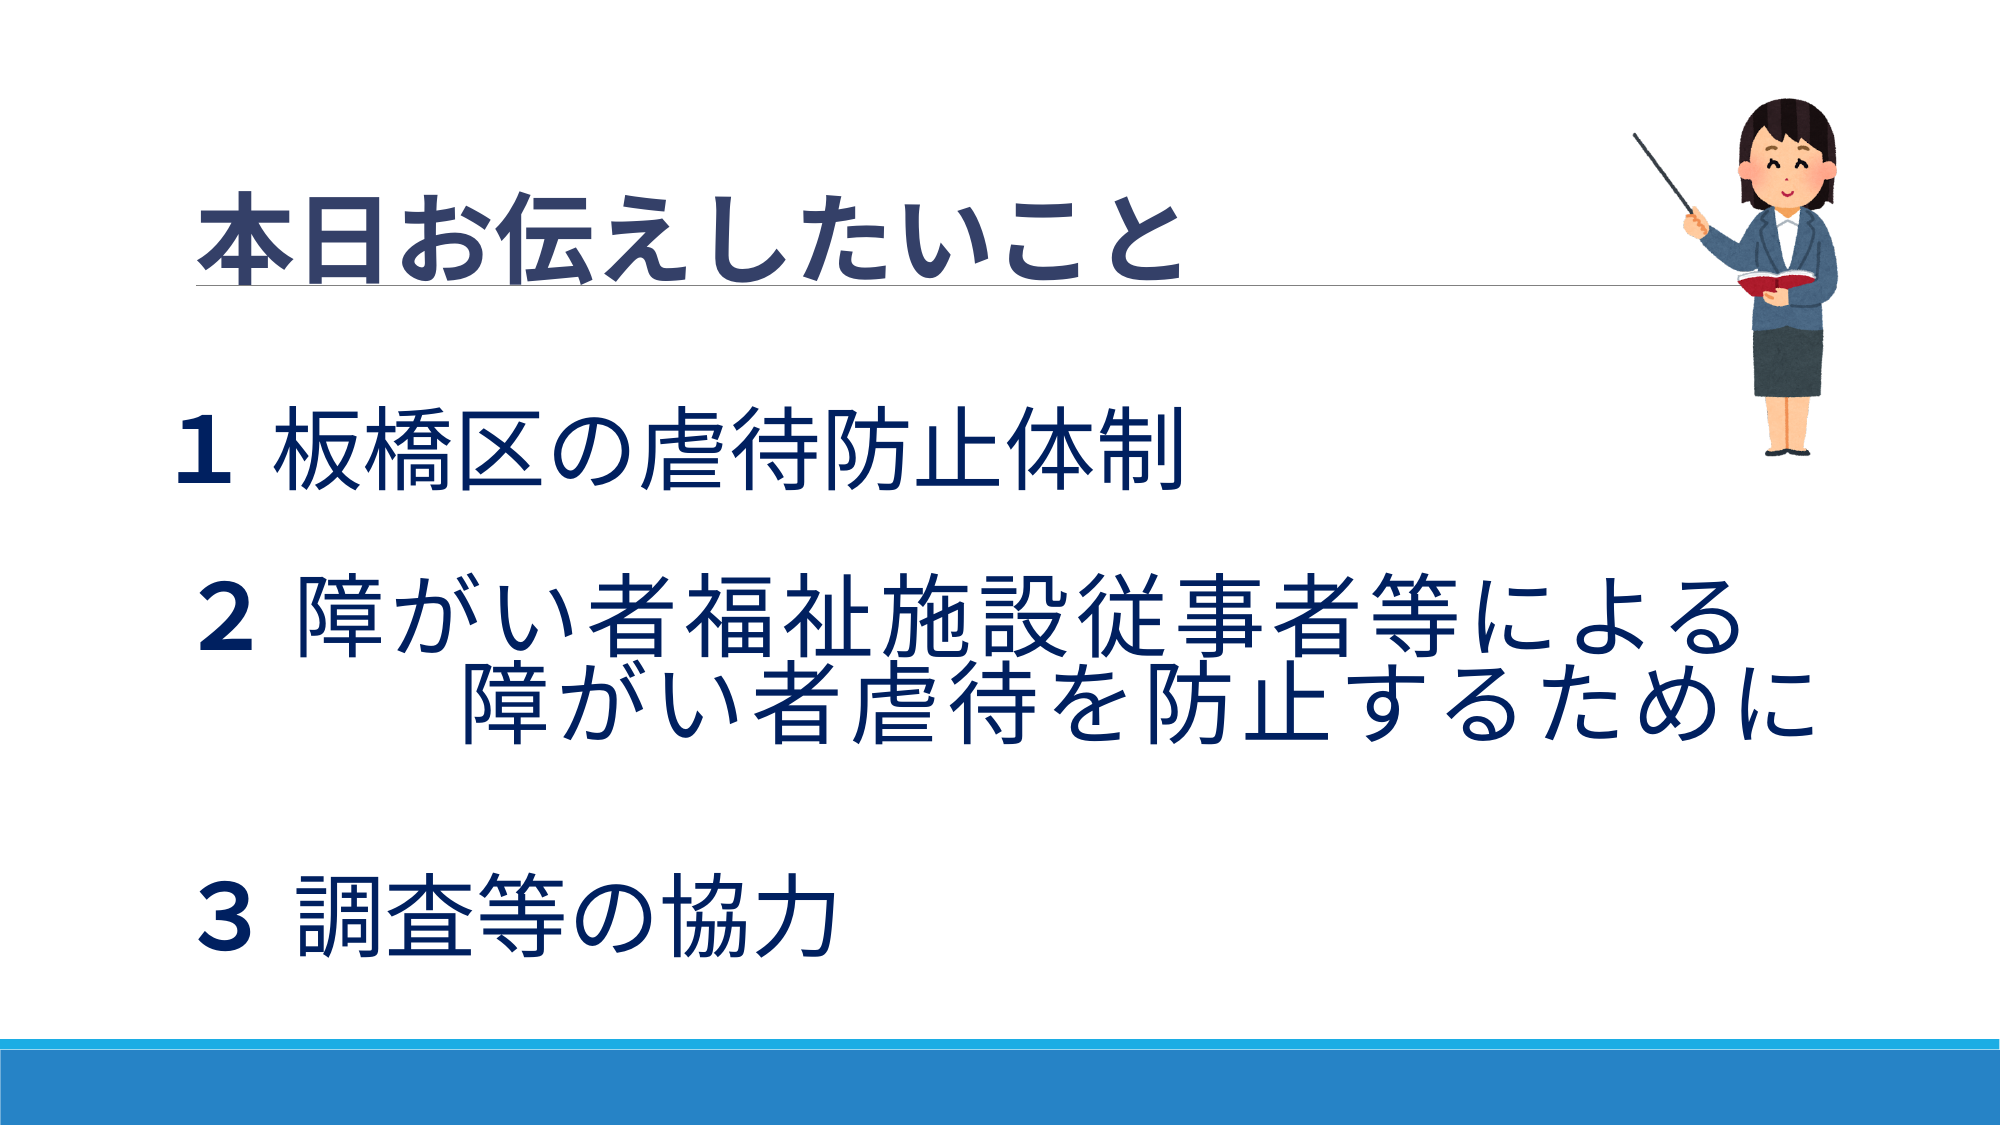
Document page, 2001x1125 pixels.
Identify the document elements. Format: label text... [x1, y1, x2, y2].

picture [1603, 81, 1905, 474]
title 本日お伝えしたいこと [180, 66, 1830, 305]
list １ 板橋区の虐待防止体制 ２ 障がい者福祉施設従事者等による 障がい者虐待を防止するために ３ 調査等の協力 [137, 439, 1905, 1043]
